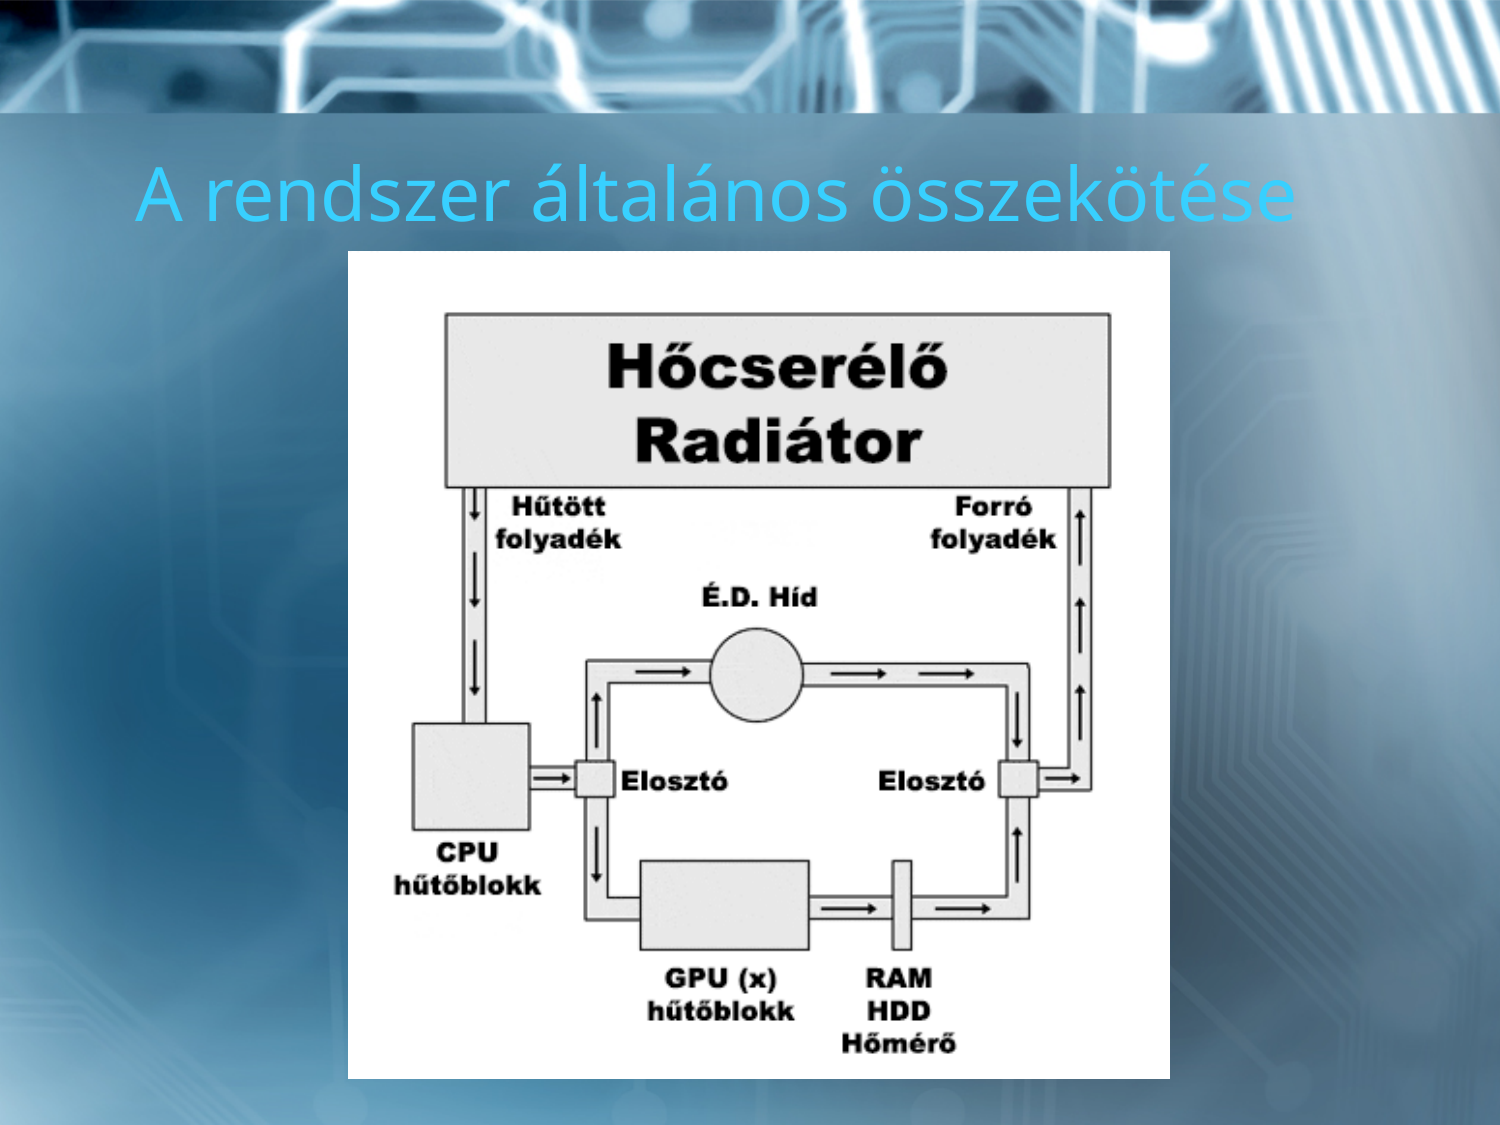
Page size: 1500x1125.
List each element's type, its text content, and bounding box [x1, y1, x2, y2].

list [348, 251, 1170, 1079]
picture [0, 0, 1500, 1125]
title A rendszer általános összekötése [14, 132, 1439, 250]
